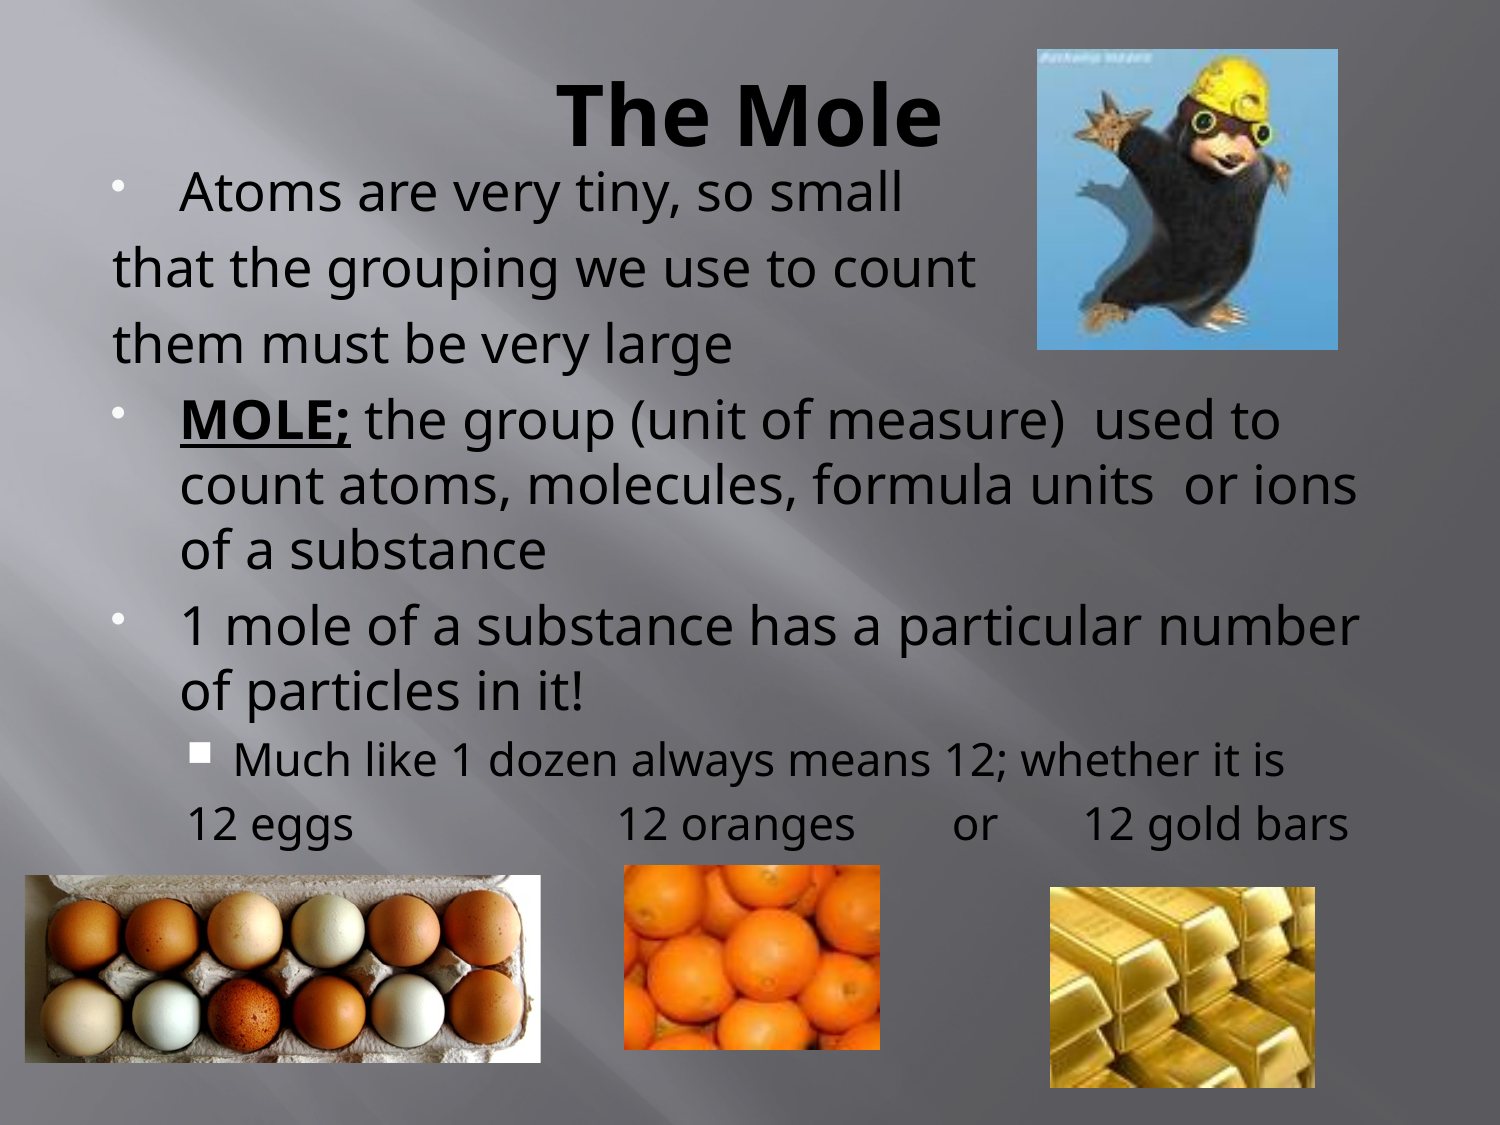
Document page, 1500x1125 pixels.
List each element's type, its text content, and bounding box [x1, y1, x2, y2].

list Atoms are very tiny, so small that the grouping we use to count them must be very large MOLE; the group (unit of measure) used to count atoms, molecules, formula units or ions of a substance 1 mole of a substance has a particular number of particles in it! Much like 1 dozen always means 12; whether it is 12 eggs 12 oranges or 12 gold bars [75, 149, 1425, 1075]
title The Mole [75, 0, 1425, 149]
picture [24, 874, 541, 1063]
picture [1049, 887, 1316, 1088]
picture [1037, 49, 1338, 351]
picture [624, 865, 880, 1051]
